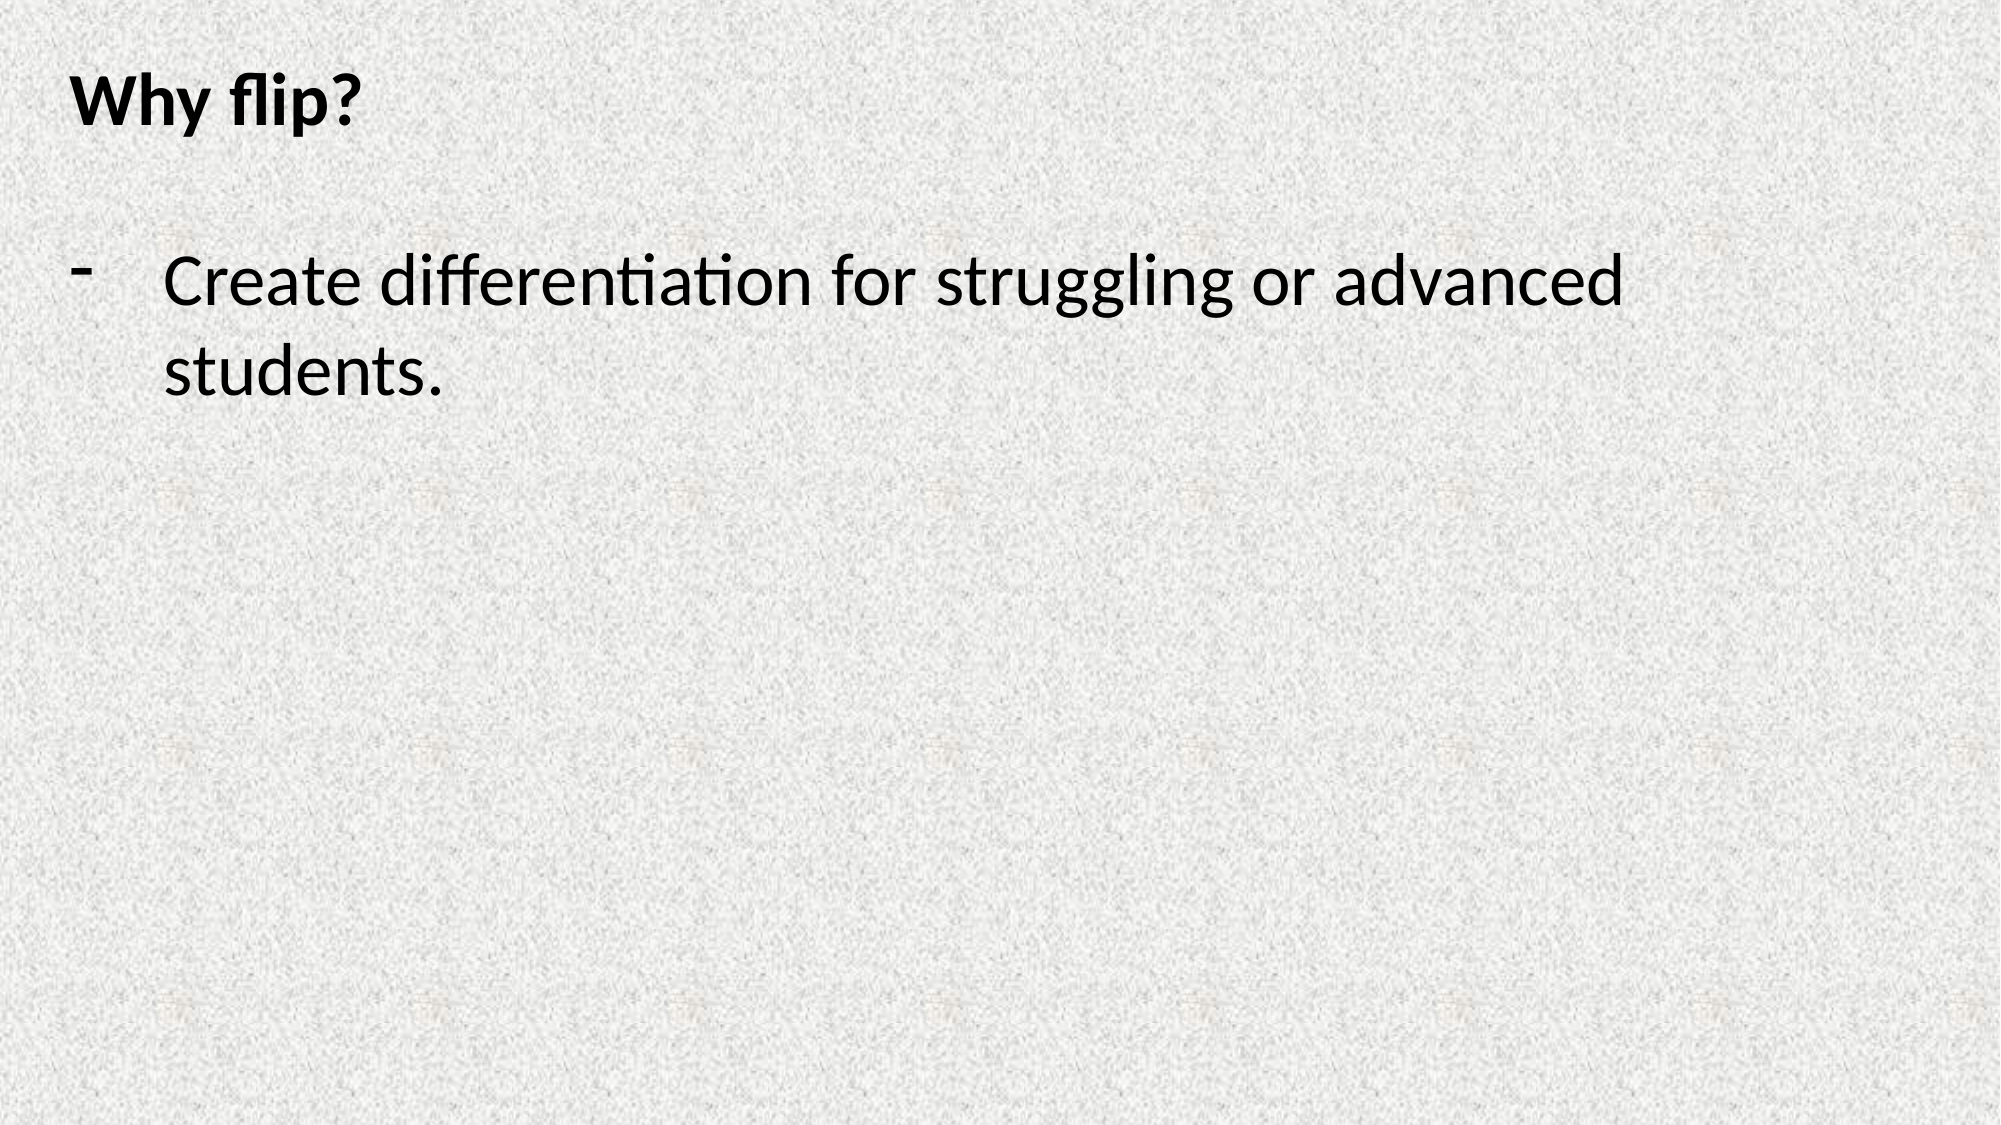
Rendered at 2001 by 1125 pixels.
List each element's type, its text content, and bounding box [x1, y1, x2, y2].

picture [0, 0, 2001, 1125]
text_box Why flip? Create differentiation for struggling or advanced students. [55, 42, 1920, 508]
